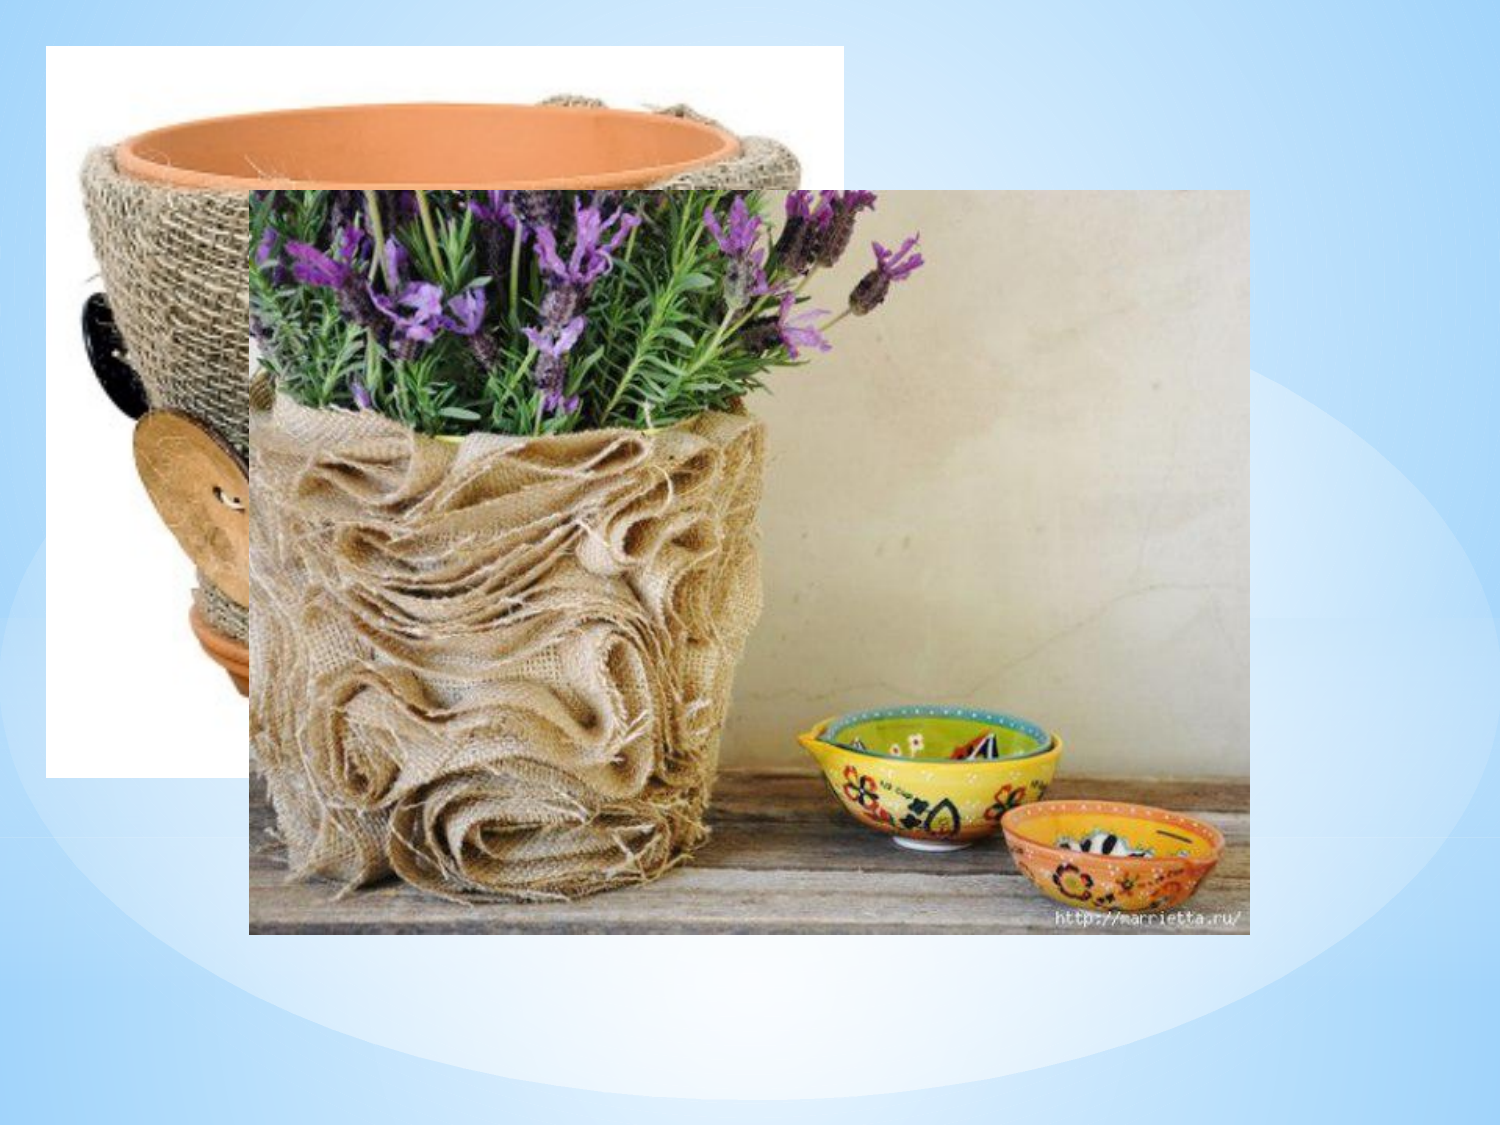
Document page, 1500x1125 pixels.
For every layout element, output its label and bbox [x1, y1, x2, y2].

picture [46, 46, 1251, 935]
